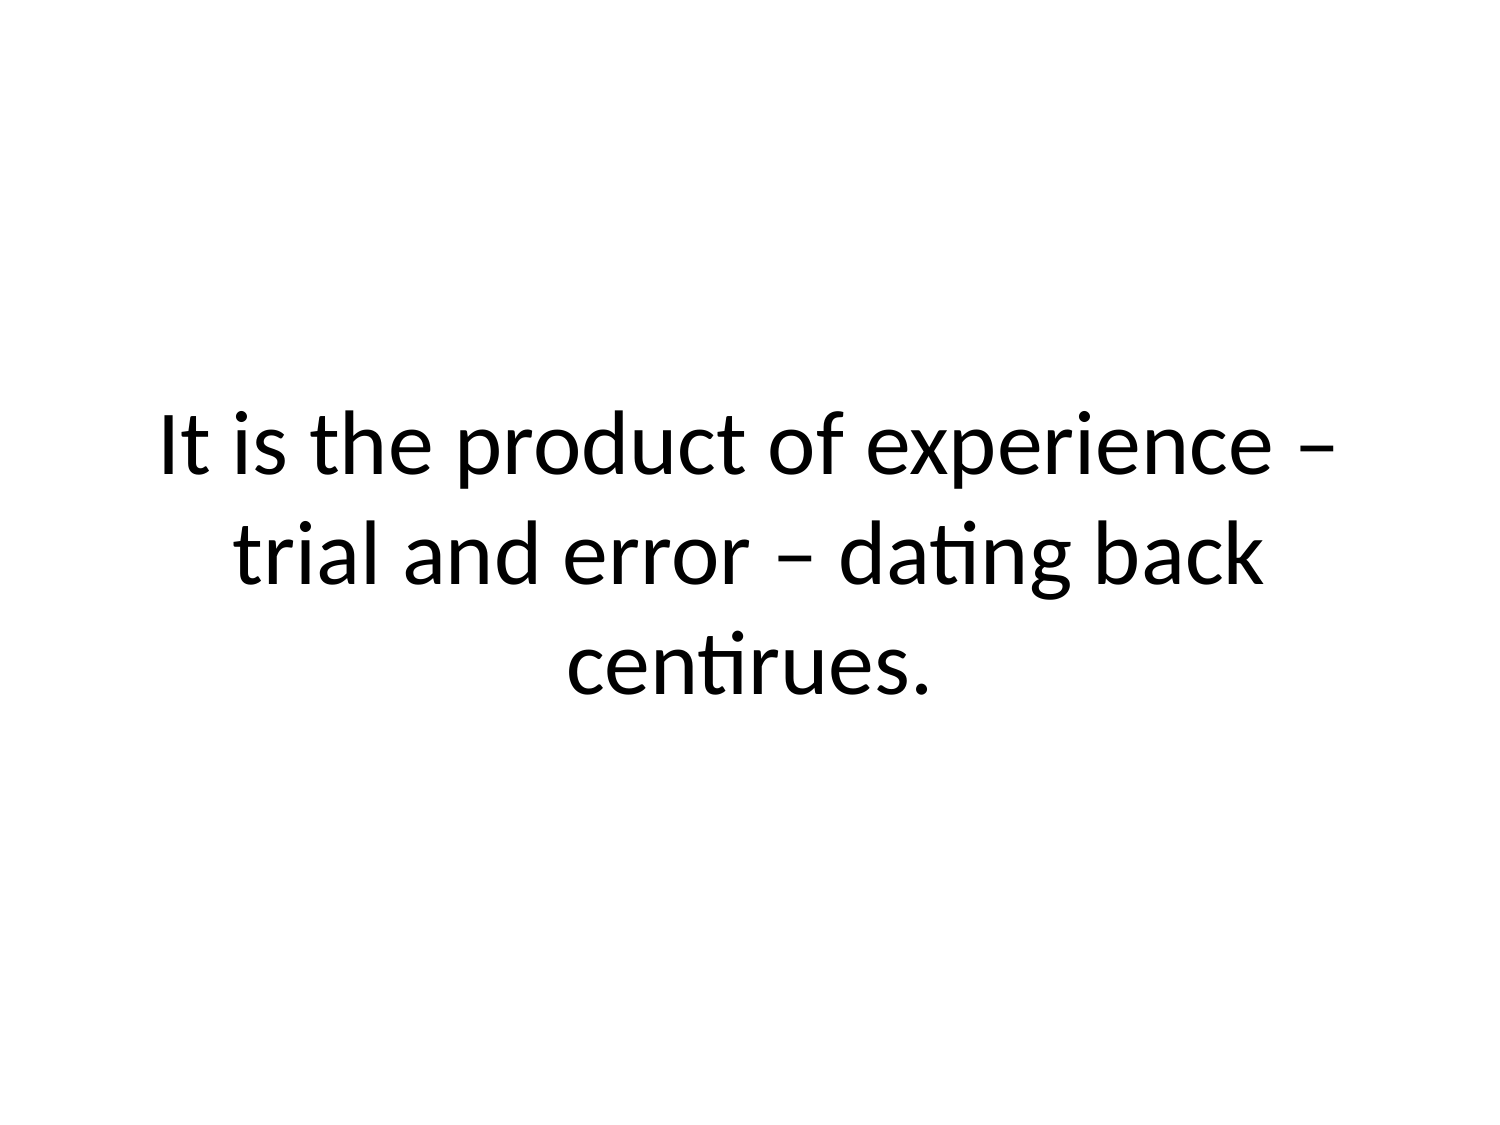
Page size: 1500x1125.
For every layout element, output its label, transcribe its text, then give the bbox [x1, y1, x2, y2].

title It is the product of experience – trial and error – dating back centirues. [74, 44, 1426, 1051]
